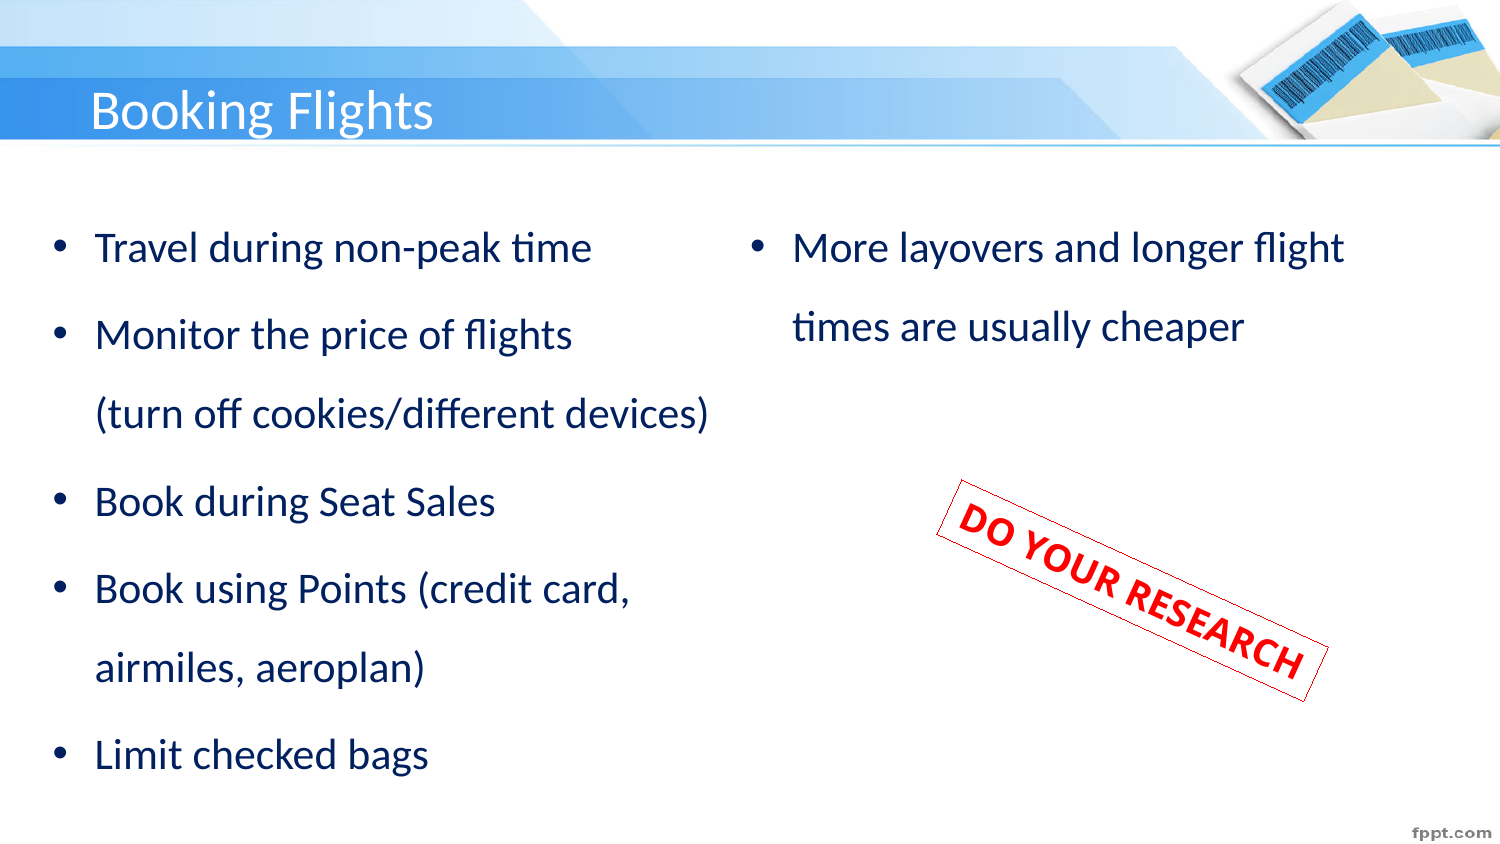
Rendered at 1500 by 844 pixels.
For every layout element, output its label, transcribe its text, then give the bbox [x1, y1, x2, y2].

text_box DO YOUR RESEARCH [936, 479, 1329, 702]
list Travel during non-peak time Monitor the price of flights (turn off cookies/different devices) Book during Seat Sales Book using Points (credit card, airmiles, aeroplan) Limit checked bags More layovers and longer flight times are usually cheaper [37, 184, 1463, 819]
picture [0, 0, 1500, 844]
title Booking Flights [75, 37, 1425, 178]
